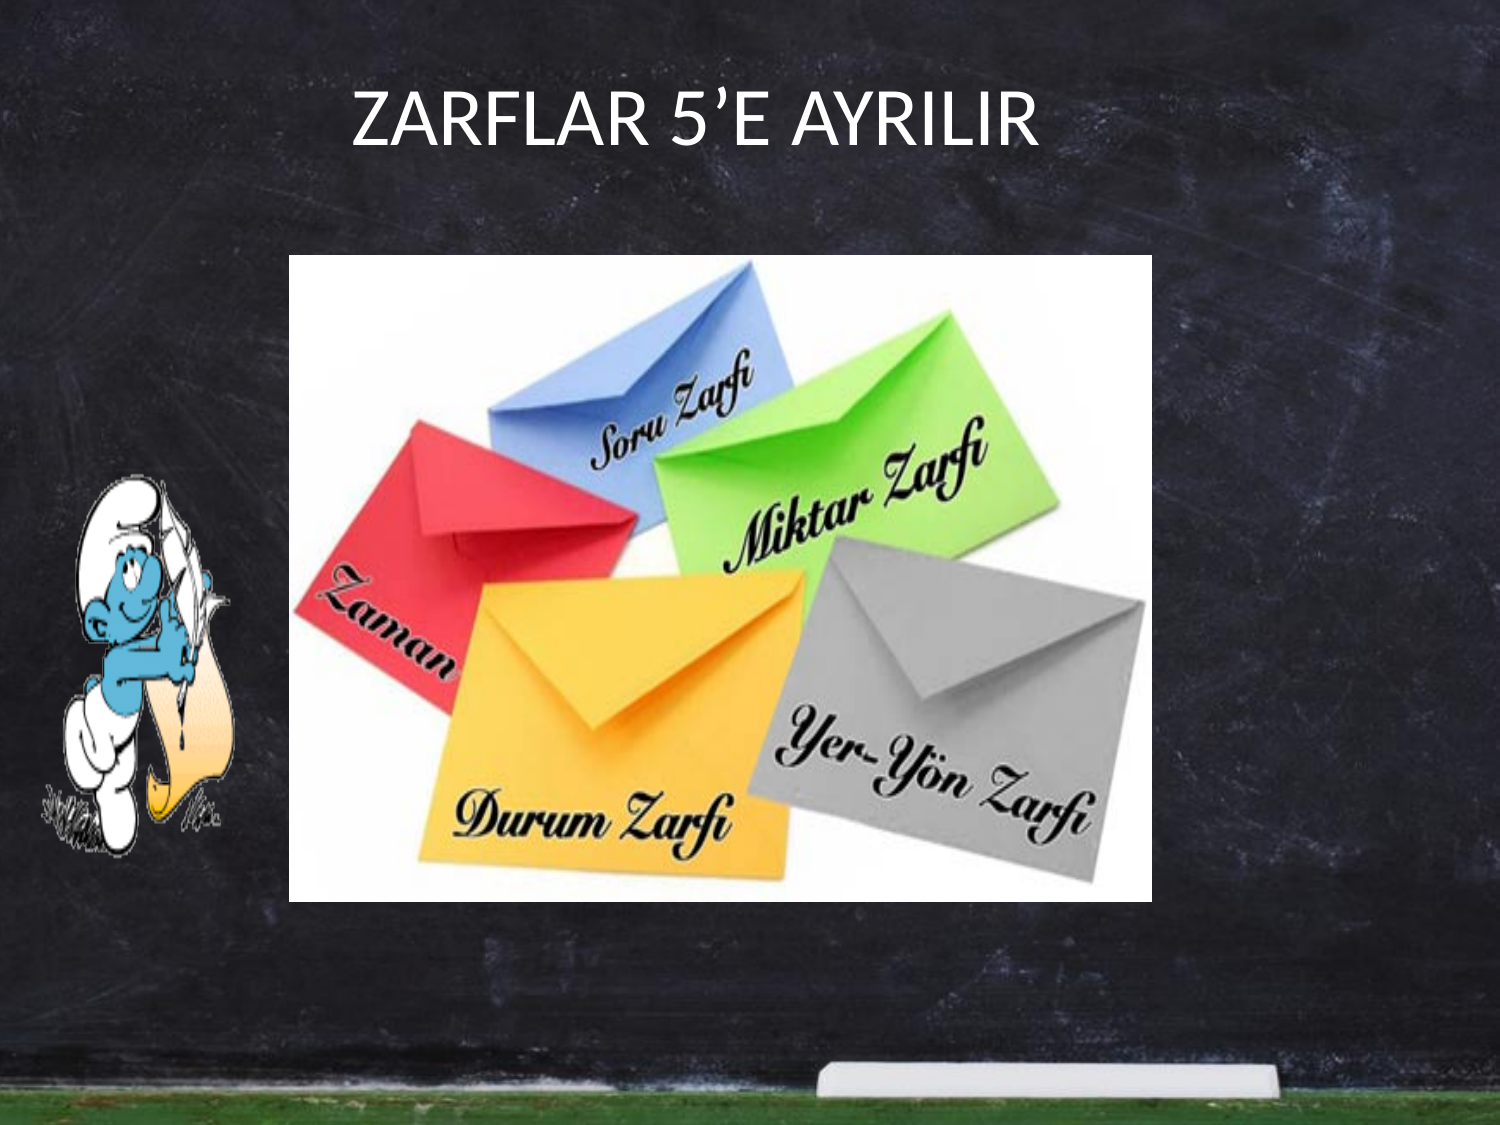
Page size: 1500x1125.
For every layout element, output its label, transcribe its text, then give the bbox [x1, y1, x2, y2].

picture [0, 0, 1500, 1125]
text_box ZARFLAR 5’E AYRILIR [324, 54, 1069, 170]
